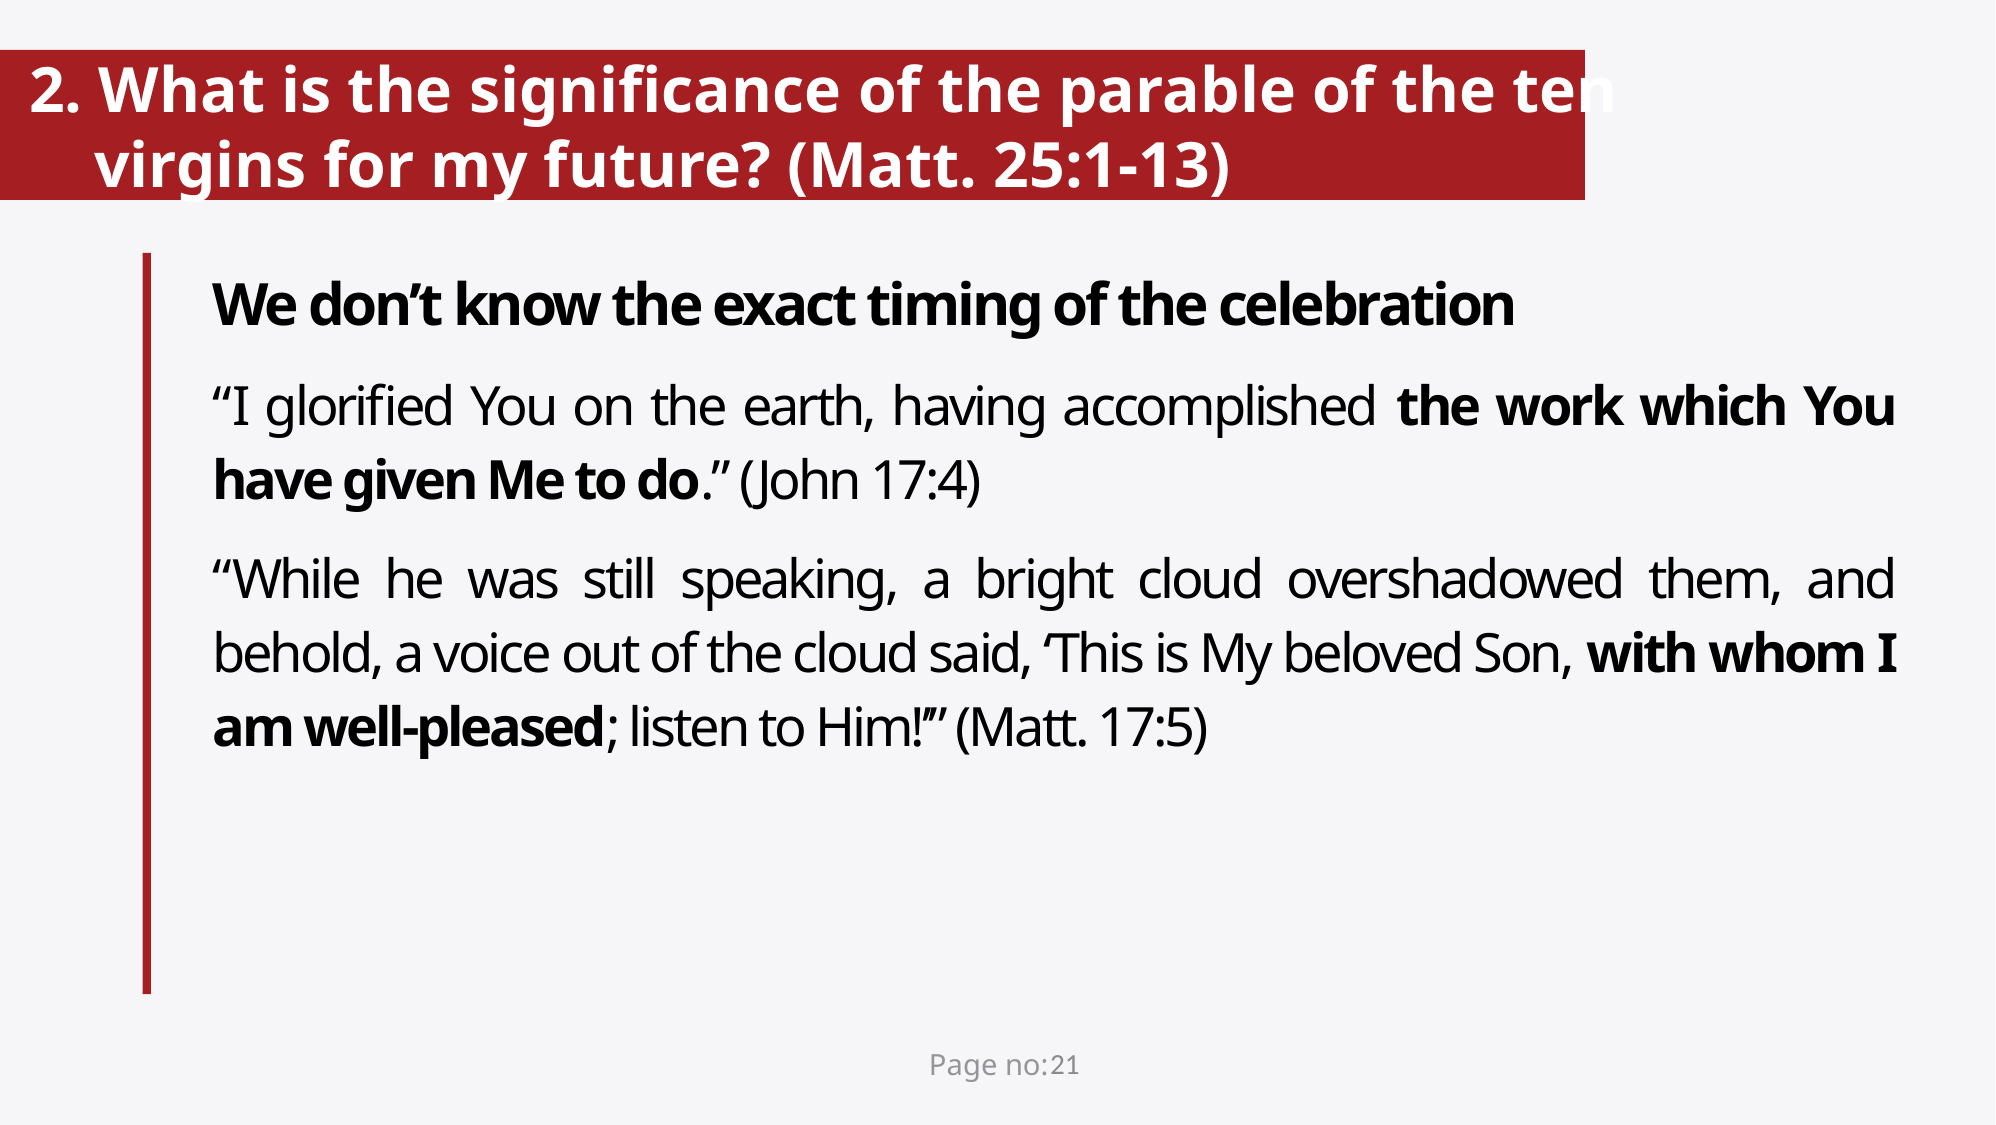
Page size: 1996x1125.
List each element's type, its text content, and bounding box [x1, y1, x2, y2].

subtitle We don’t know the exact timing of the celebration “I glorified You on the earth, having accomplished the work which You have given Me to do.” (John 17:4) “While he was still speaking, a bright cloud overshadowed them, and behold, a voice out of the cloud said, ‘This is My beloved Son, with whom I am well-pleased; listen to Him!’” (Matt. 17:5) [197, 249, 1910, 1000]
title 2. What is the significance of the parable of the ten virgins for my future? (Matt. 25:1-13) [14, 62, 1810, 188]
